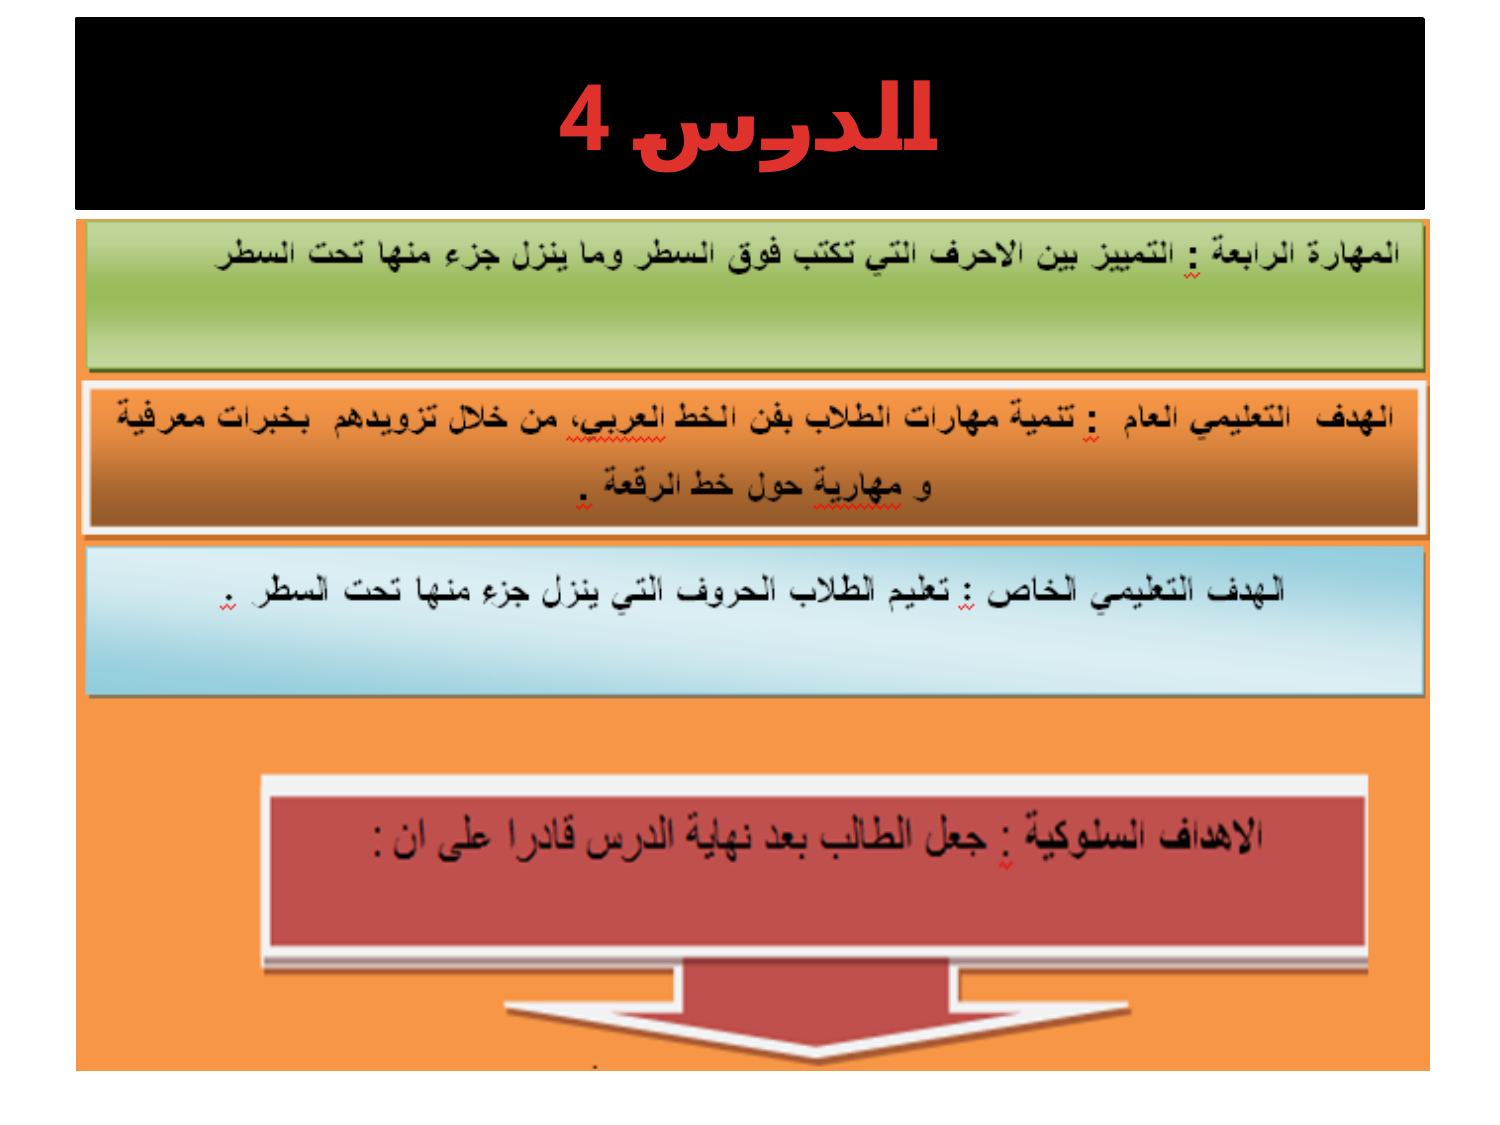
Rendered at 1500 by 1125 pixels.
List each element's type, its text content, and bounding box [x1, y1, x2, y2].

picture [76, 219, 1430, 1071]
title الدرس 4 [75, 17, 1425, 210]
